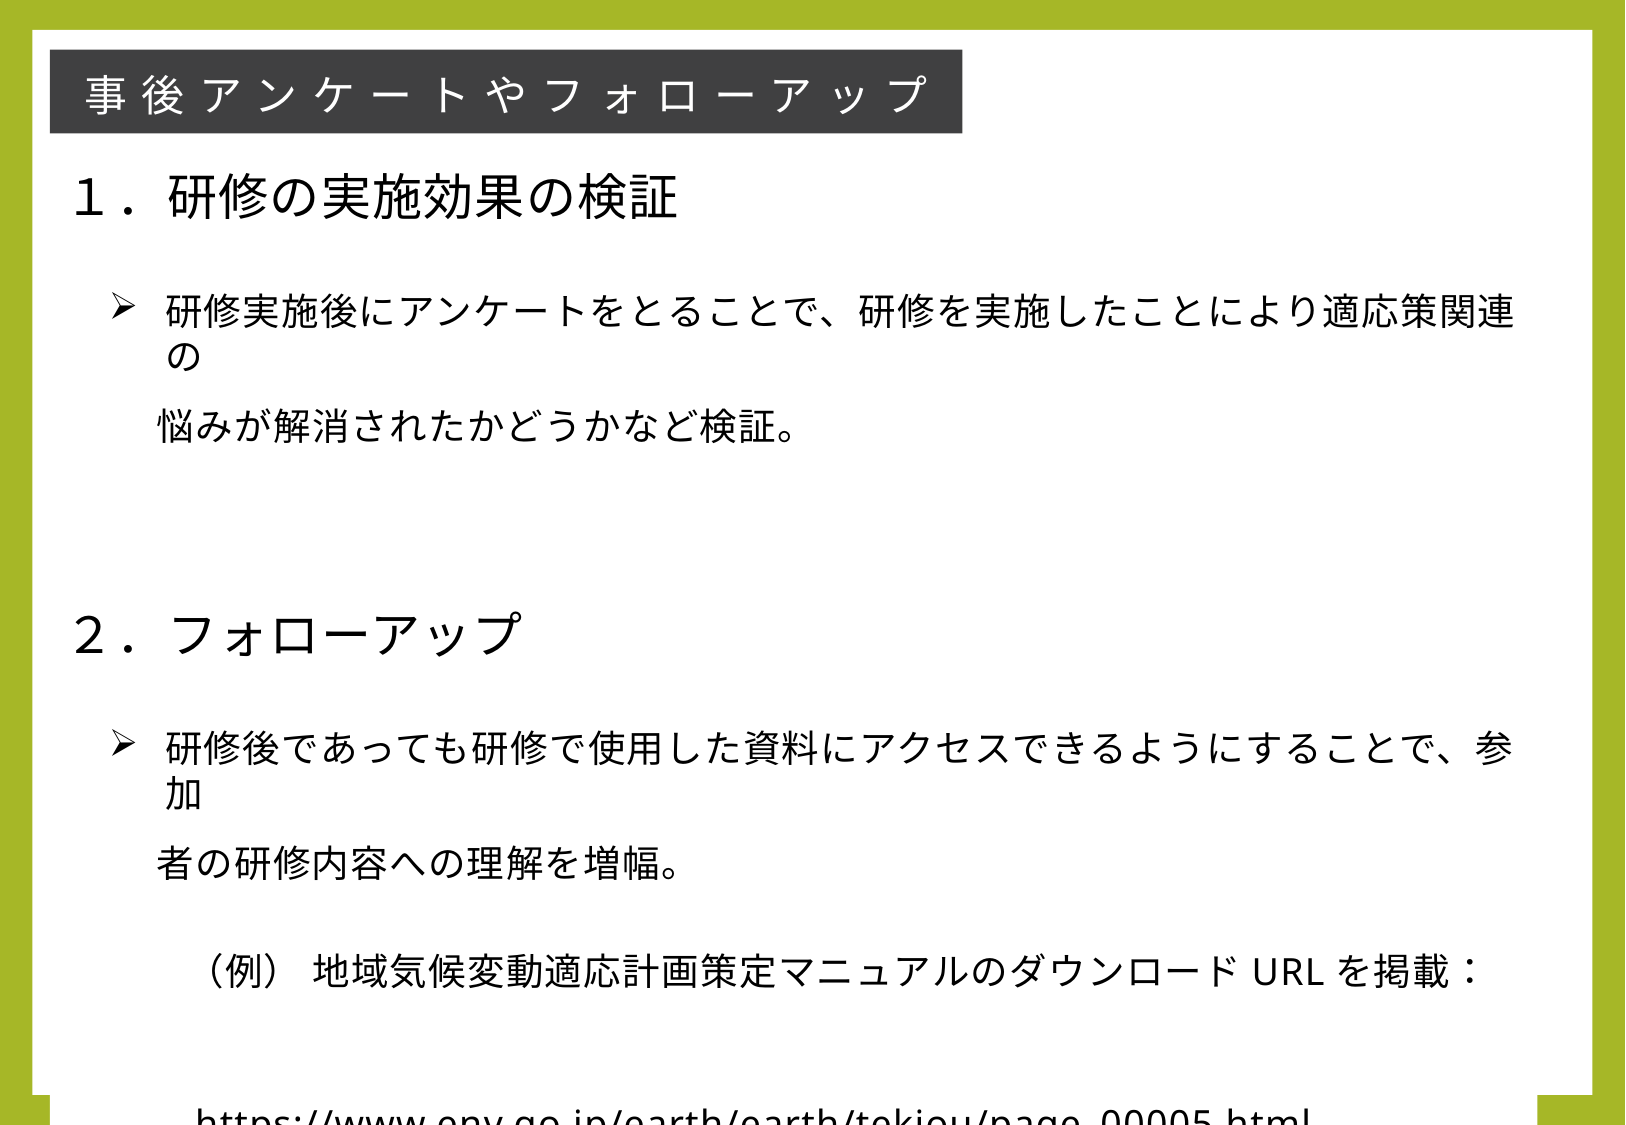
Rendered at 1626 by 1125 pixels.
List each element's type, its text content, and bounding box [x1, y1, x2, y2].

text_box [49, 120, 963, 134]
text_box １．研修の実施効果の検証 研修実施後にアンケートをとることで、研修を実施したことにより適応策関連の 悩みが解消されたかどうかなど検証。 ２．フォローアップ 研修後であっても研修で使用した資料にアクセスできるようにすることで、参加 者の研修内容への理解を増幅。 （例） 地域気候変動適応計画策定マニュアルのダウンロードURLを掲載： https://www.env.go.jp/earth/earth/tekiou/page_00005.html 可能であれば、研修後も資料内容に関する質問を受け付け、回答。 [49, 135, 1538, 1125]
text_box [49, 49, 963, 68]
text_box 事後アンケートやフォローアップ [49, 68, 963, 120]
